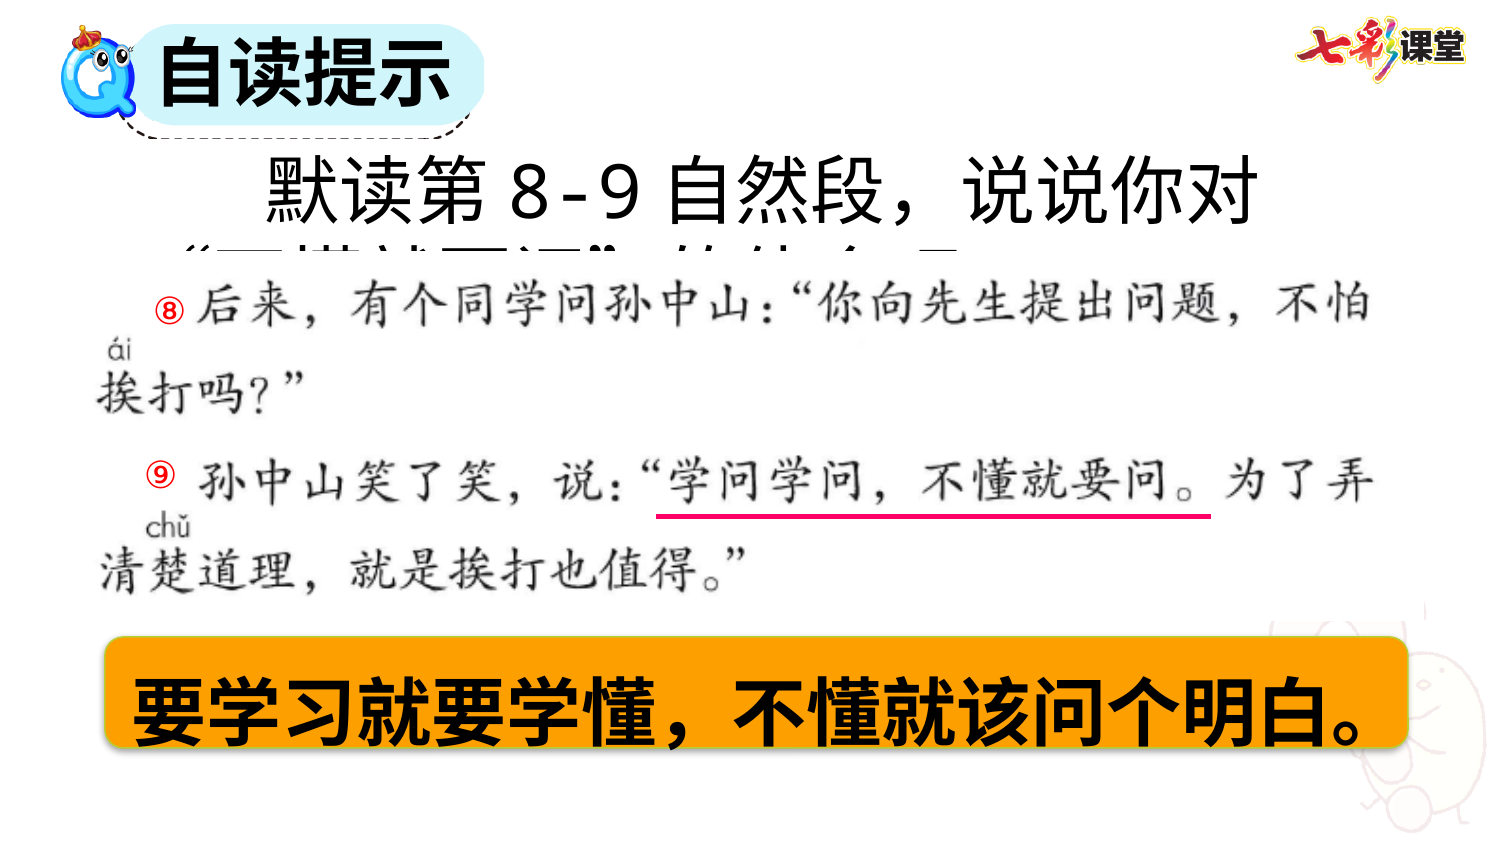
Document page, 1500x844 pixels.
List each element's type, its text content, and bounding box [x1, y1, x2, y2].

text_box 默读第8-9自然段，说说你对“不懂就要问”的体会吧！ [126, 138, 1388, 249]
text_box 自读提示 [141, 20, 491, 122]
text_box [104, 612, 1409, 765]
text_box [43, 251, 1424, 621]
picture [61, 24, 485, 139]
picture [1293, 15, 1468, 84]
